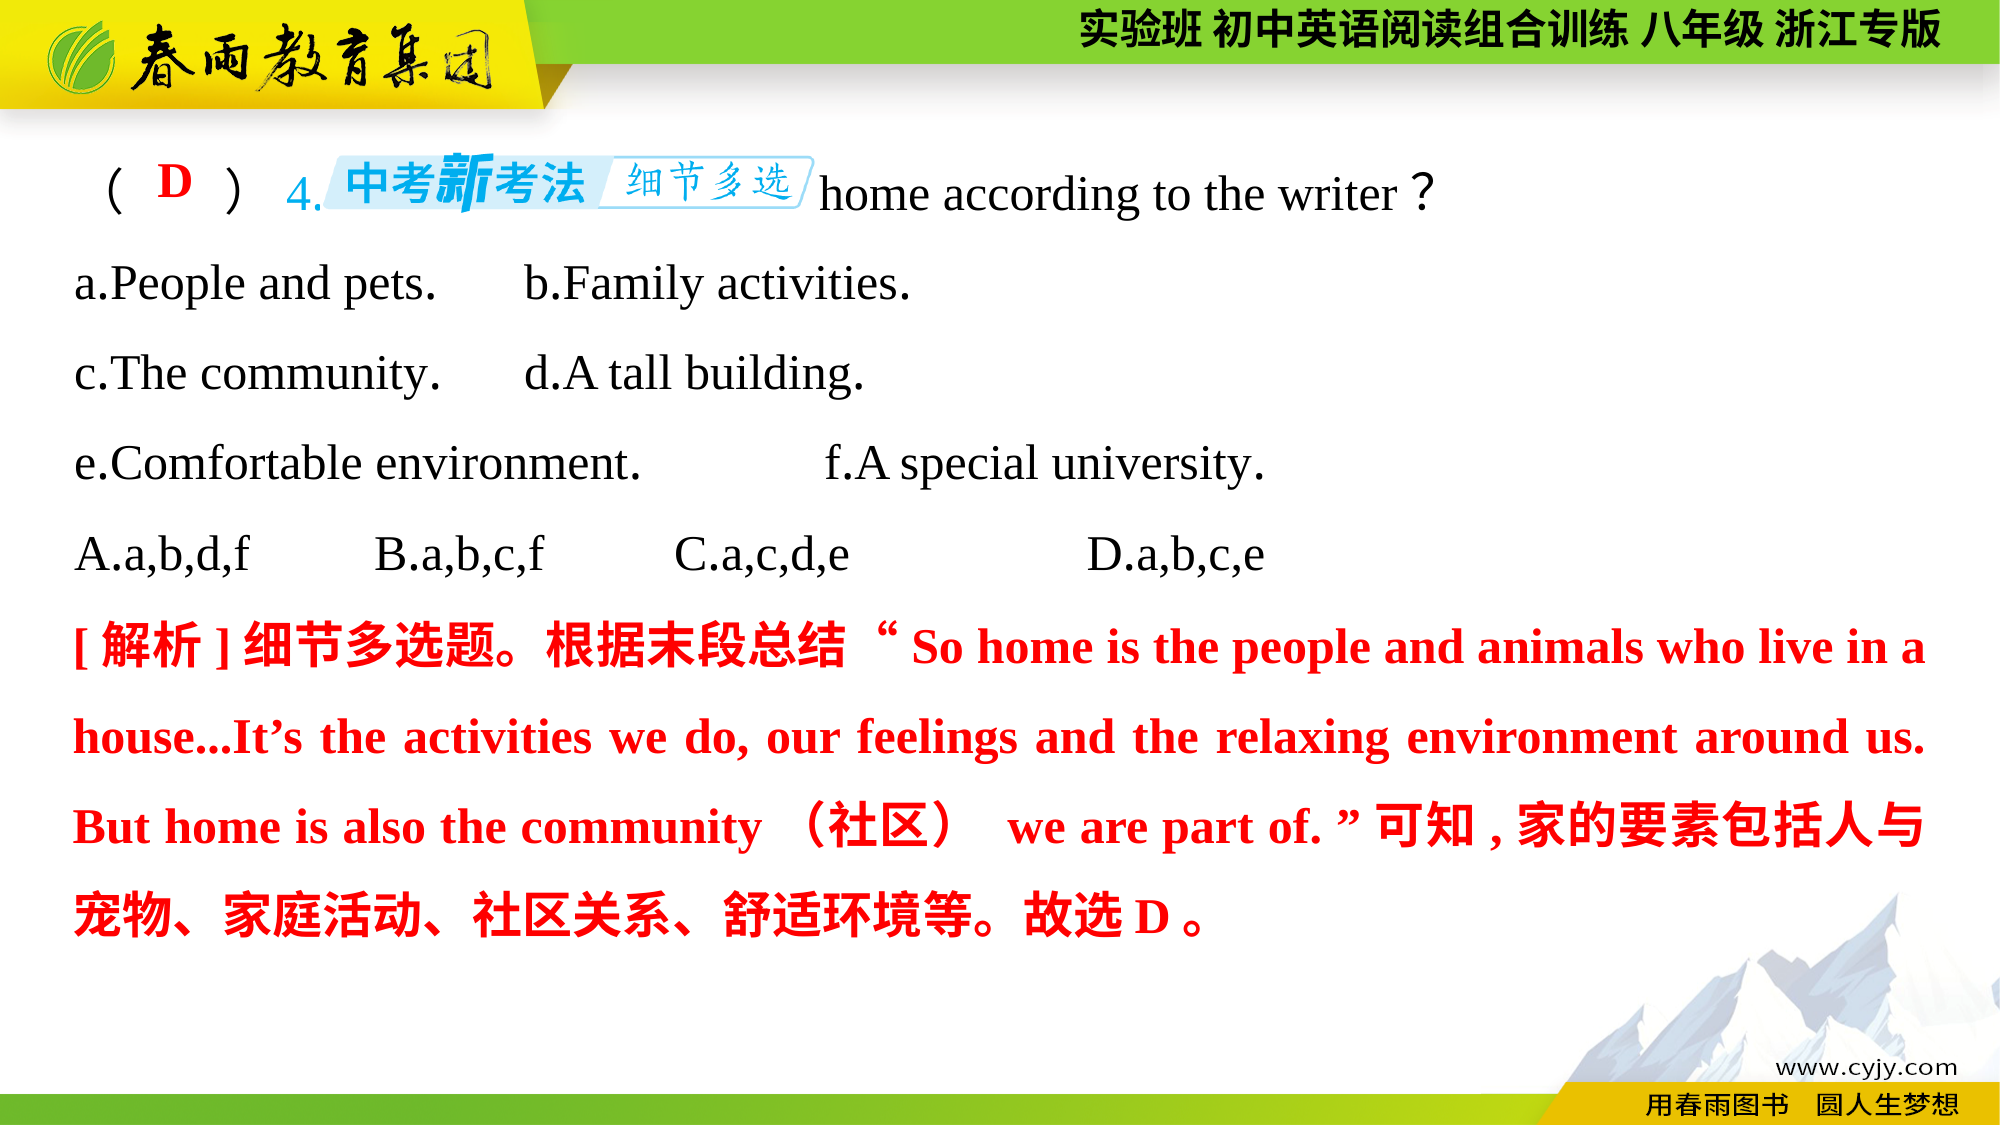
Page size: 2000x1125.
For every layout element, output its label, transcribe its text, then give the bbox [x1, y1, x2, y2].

picture [0, 0, 2000, 1125]
text_box [解析]细节多选题。根据末段总结“So home is the people and animals who live in a house...It’s the activities we do, our feelings and the relaxing environment around us. But home is also the community（社区） we are part of. ”可知,家的要素包括人与宠物、家庭活动、社区关系、舒适环境等。故选D。 [57, 576, 1942, 952]
text_box D [142, 140, 209, 215]
list （ ）4. What makes a home according to the writer？ a.People and pets. b.Family activities. c.The community. d.A tall building. e.Comfortable environment. f.A special university. A.a,b,d,f B.a,b,c,f C.a,c,d,e D.a,b,c,e [59, 122, 1944, 581]
